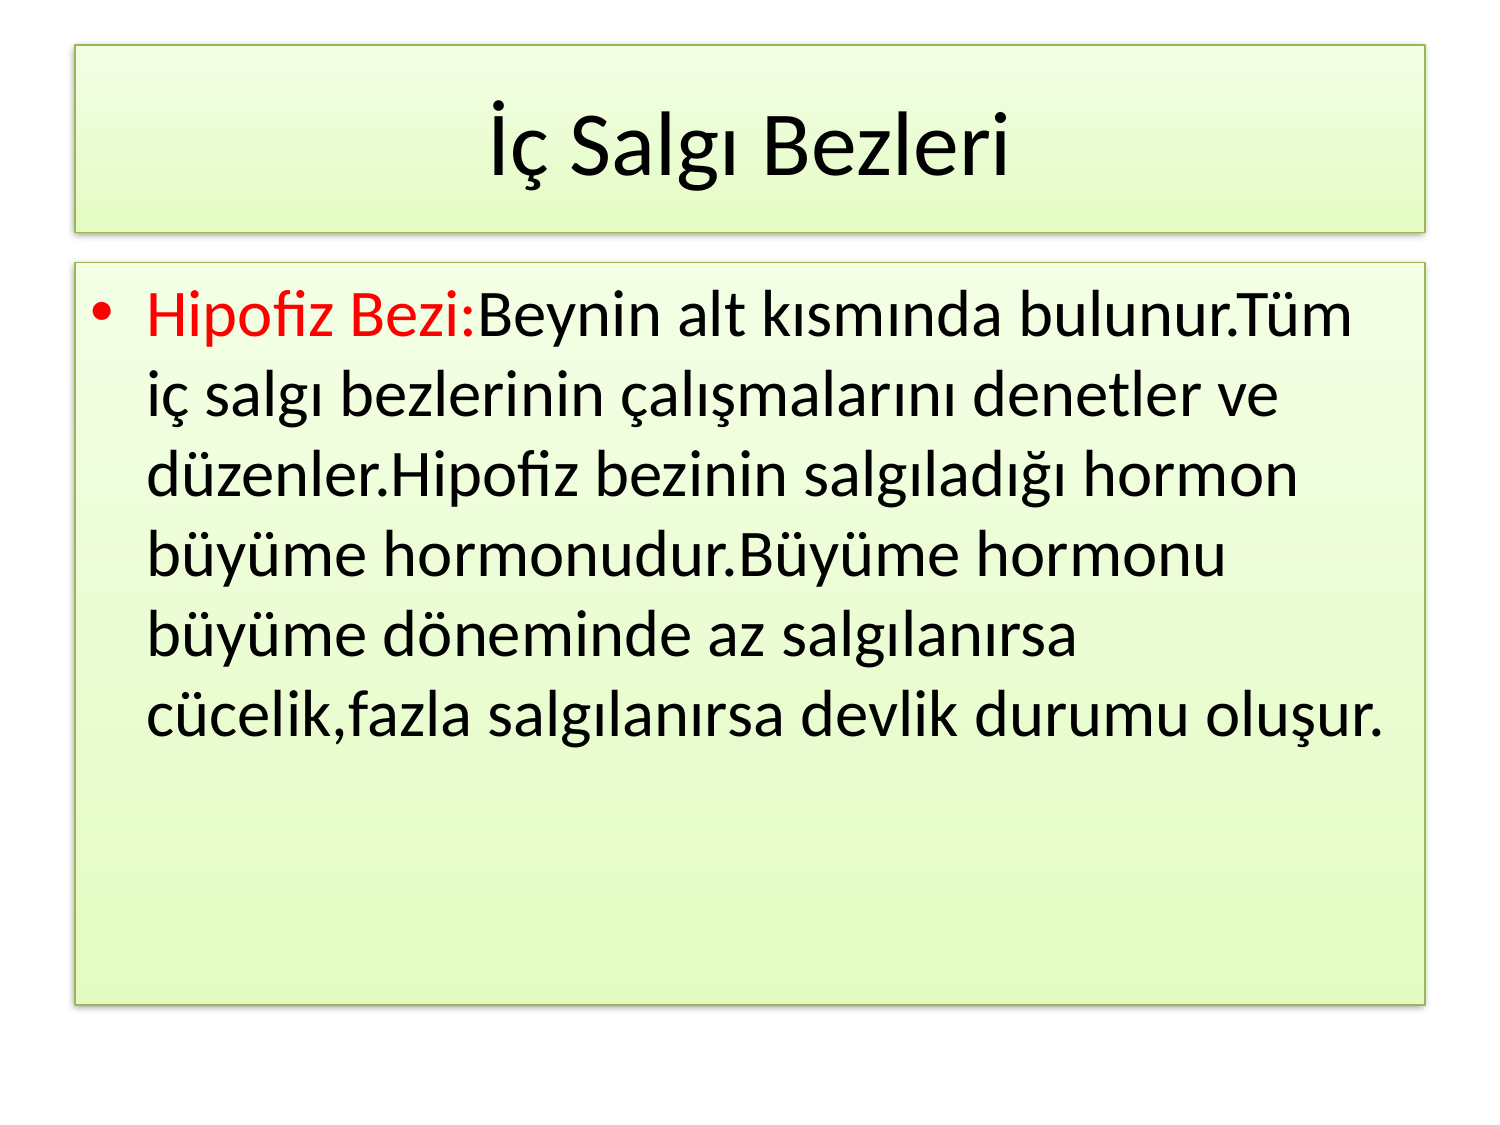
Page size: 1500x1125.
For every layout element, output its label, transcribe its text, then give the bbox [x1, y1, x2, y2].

list Hipofiz Bezi:Beynin alt kısmında bulunur.Tüm iç salgı bezlerinin çalışmalarını denetler ve düzenler.Hipofiz bezinin salgıladığı hormon büyüme hormonudur.Büyüme hormonu büyüme döneminde az salgılanırsa cücelik,fazla salgılanırsa devlik durumu oluşur. [74, 262, 1426, 1006]
title İç Salgı Bezleri [74, 44, 1426, 233]
